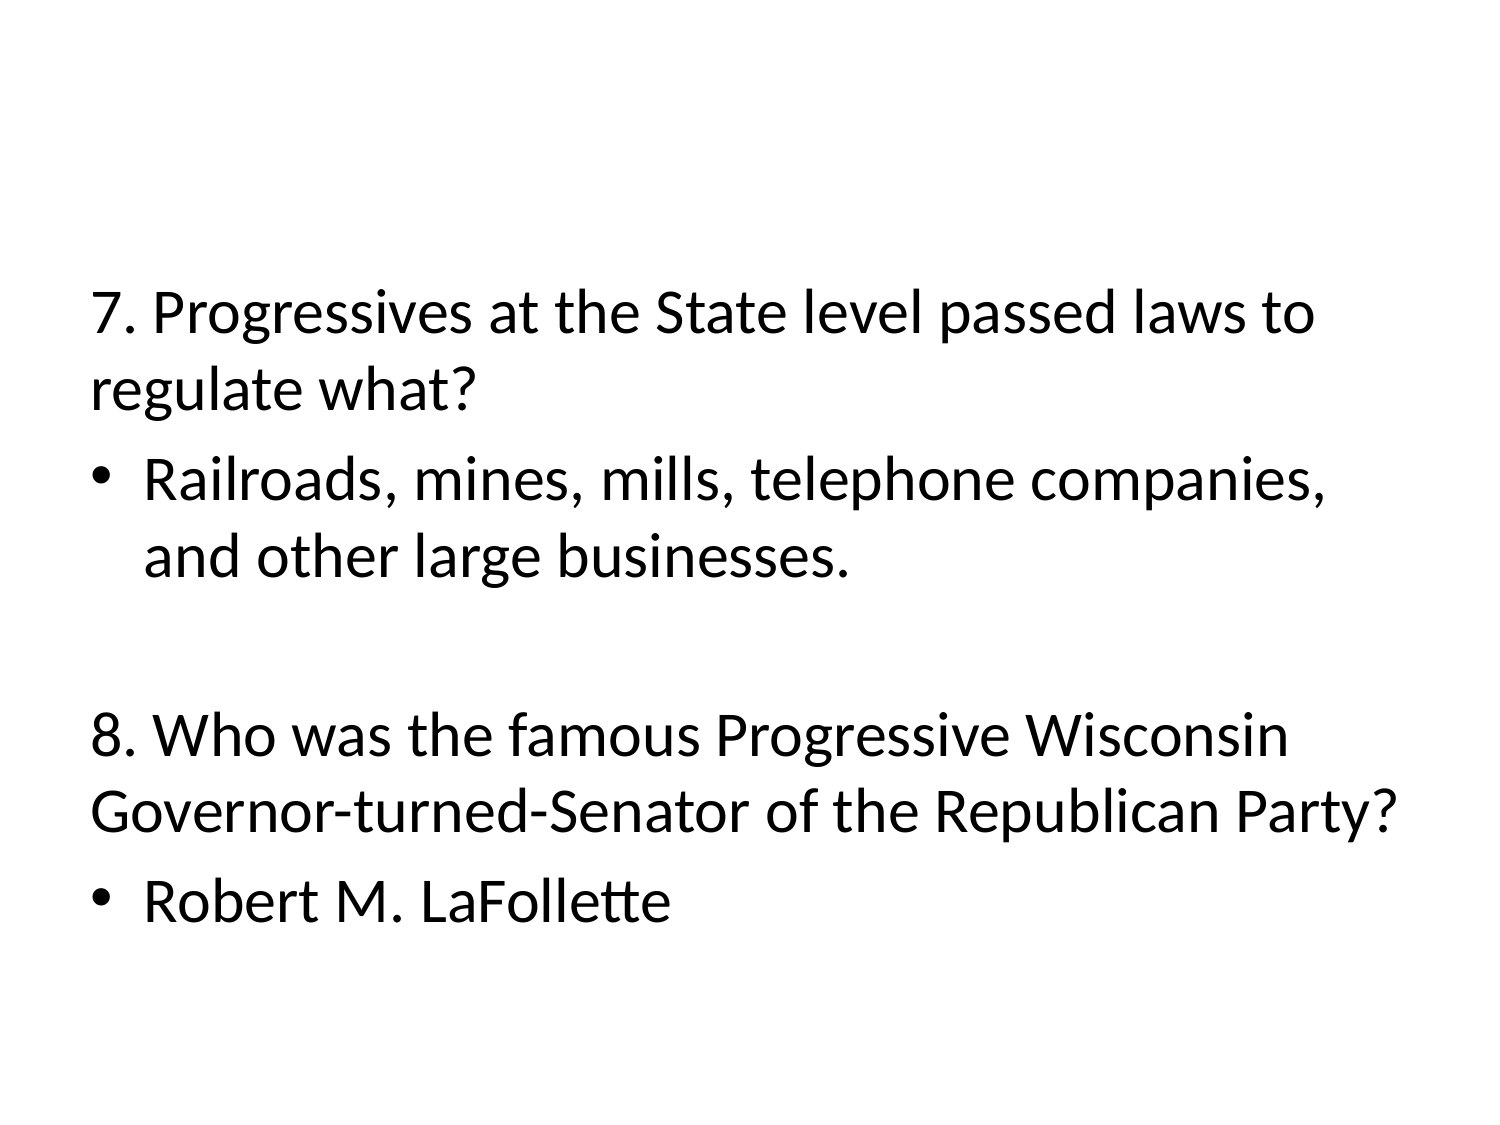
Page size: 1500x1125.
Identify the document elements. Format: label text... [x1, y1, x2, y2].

list 7. Progressives at the State level passed laws to regulate what? Railroads, mines, mills, telephone companies, and other large businesses. 8. Who was the famous Progressive Wisconsin Governor-turned-Senator of the Republican Party? Robert M. LaFollette [75, 262, 1425, 1005]
